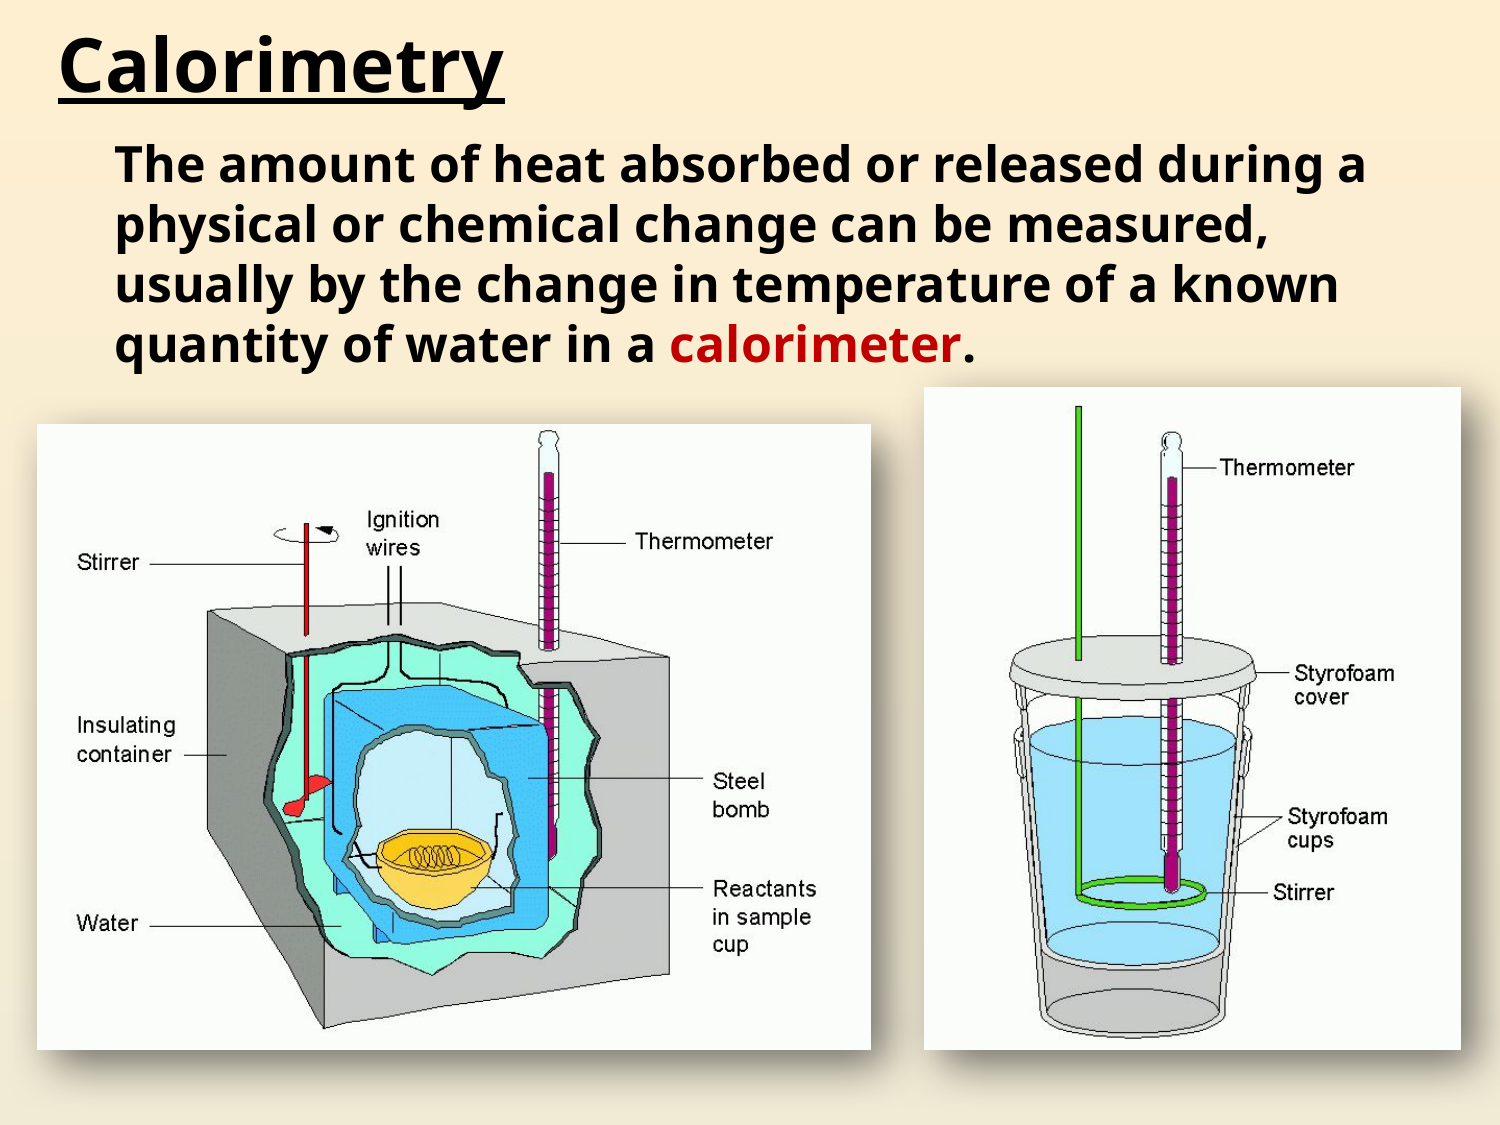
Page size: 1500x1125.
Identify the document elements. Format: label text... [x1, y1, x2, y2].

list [37, 424, 872, 1051]
text_box The amount of heat absorbed or released during a physical or chemical change can be measured, usually by the change in temperature of a known quantity of water in a calorimeter. [99, 124, 1388, 380]
picture [924, 387, 1461, 1051]
title Calorimetry [0, 0, 563, 126]
